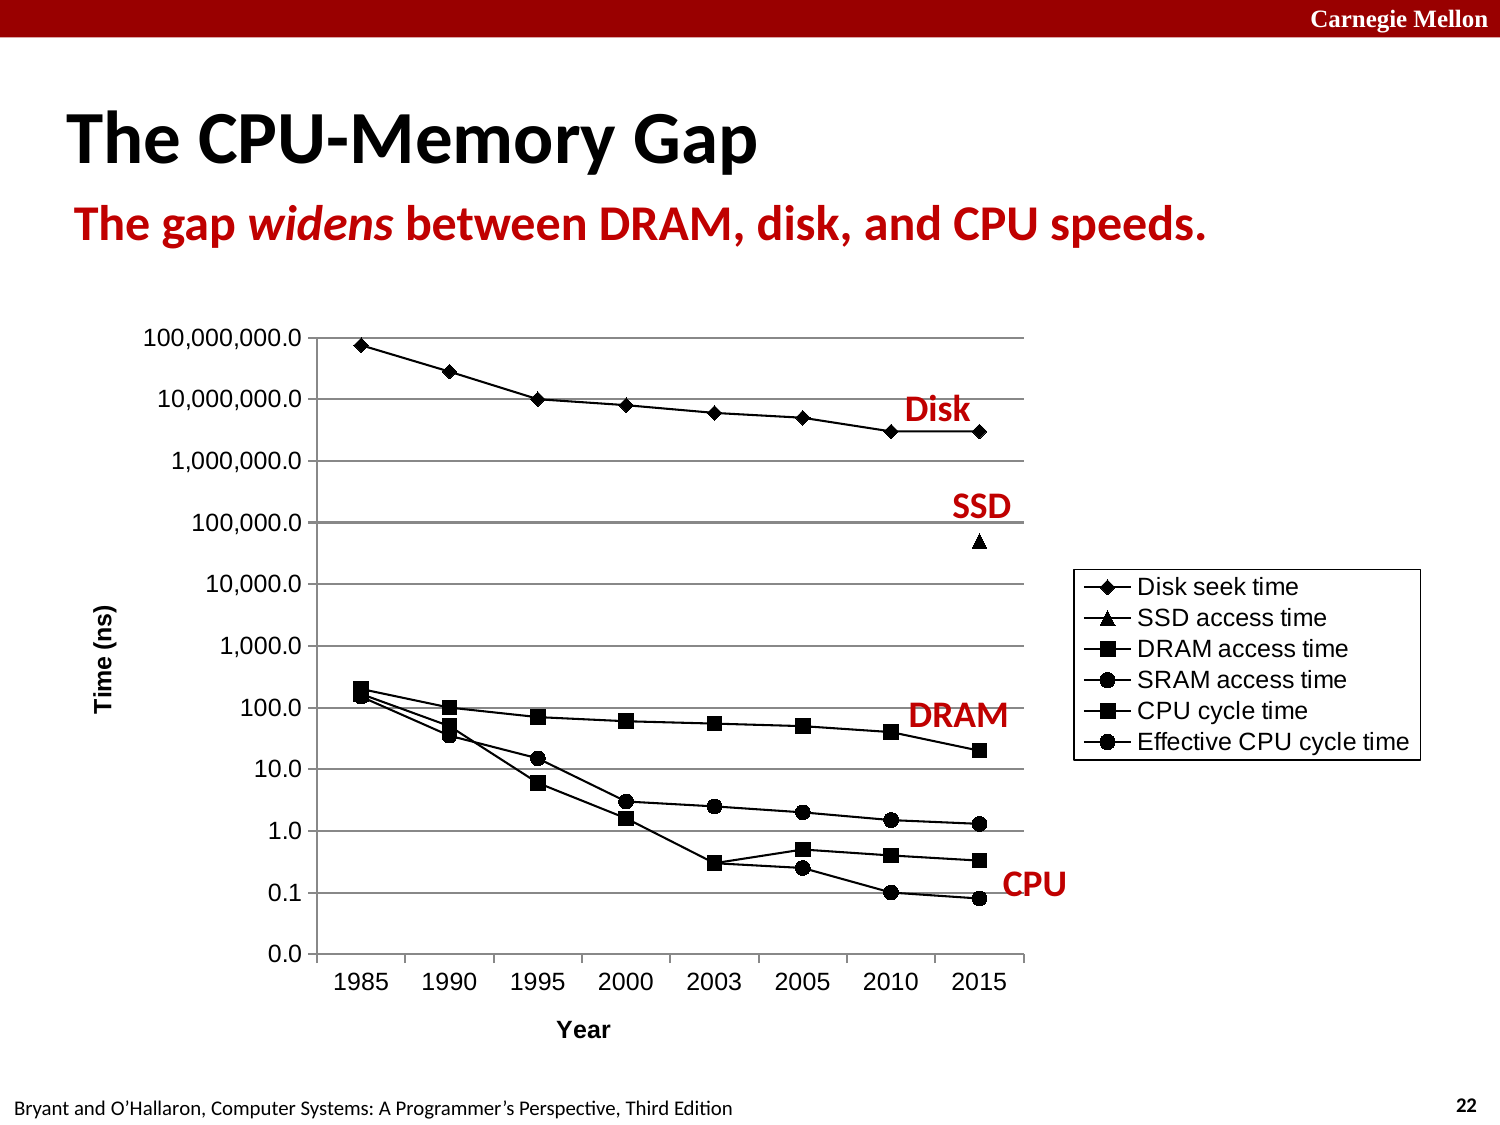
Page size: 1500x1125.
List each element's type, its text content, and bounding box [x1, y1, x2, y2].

chart [81, 309, 1422, 1051]
text_box The gap widens between DRAM, disk, and CPU speeds. [66, 187, 1407, 260]
slide_number 22 [1448, 1084, 1488, 1123]
title The CPU-Memory Gap [58, 70, 1305, 197]
